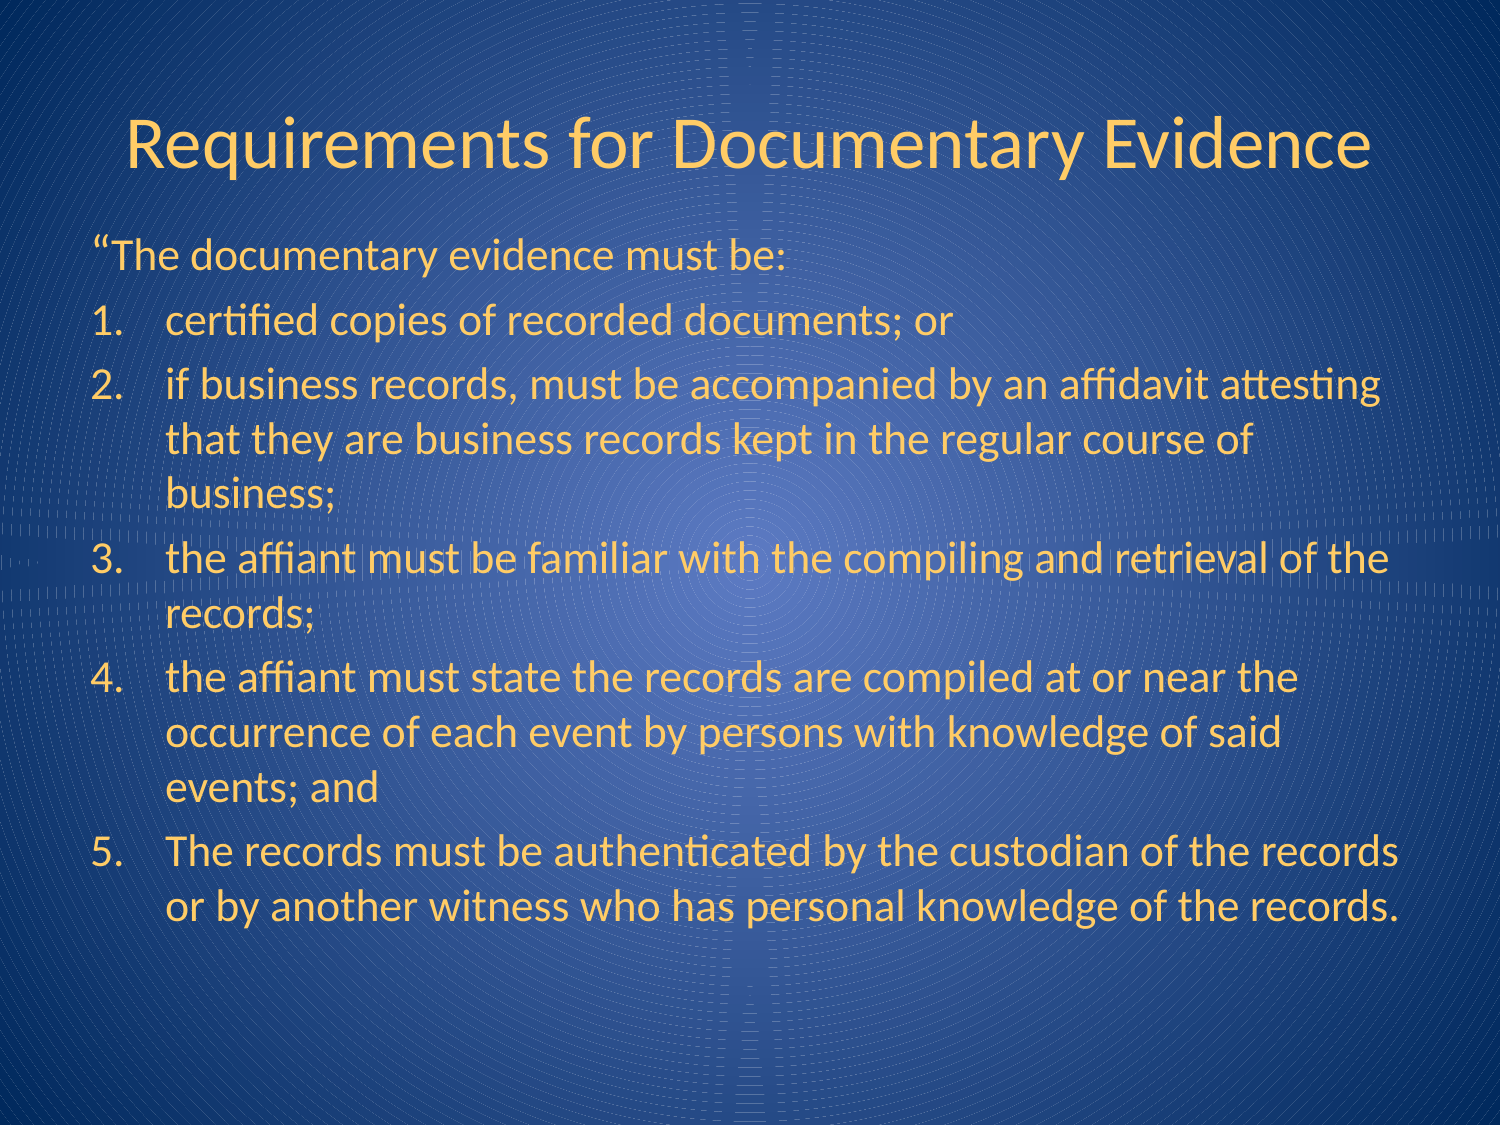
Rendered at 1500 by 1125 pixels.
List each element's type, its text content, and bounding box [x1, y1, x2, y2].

title Requirements for Documentary Evidence [75, 45, 1425, 212]
list “The documentary evidence must be: certified copies of recorded documents; or if business records, must be accompanied by an affidavit attesting that they are business records kept in the regular course of business; the affiant must be familiar with the compiling and retrieval of the records; the affiant must state the records are compiled at or near the occurrence of each event by persons with knowledge of said events; and The records must be authenticated by the custodian of the records or by another witness who has personal knowledge of the records. [75, 212, 1425, 1005]
